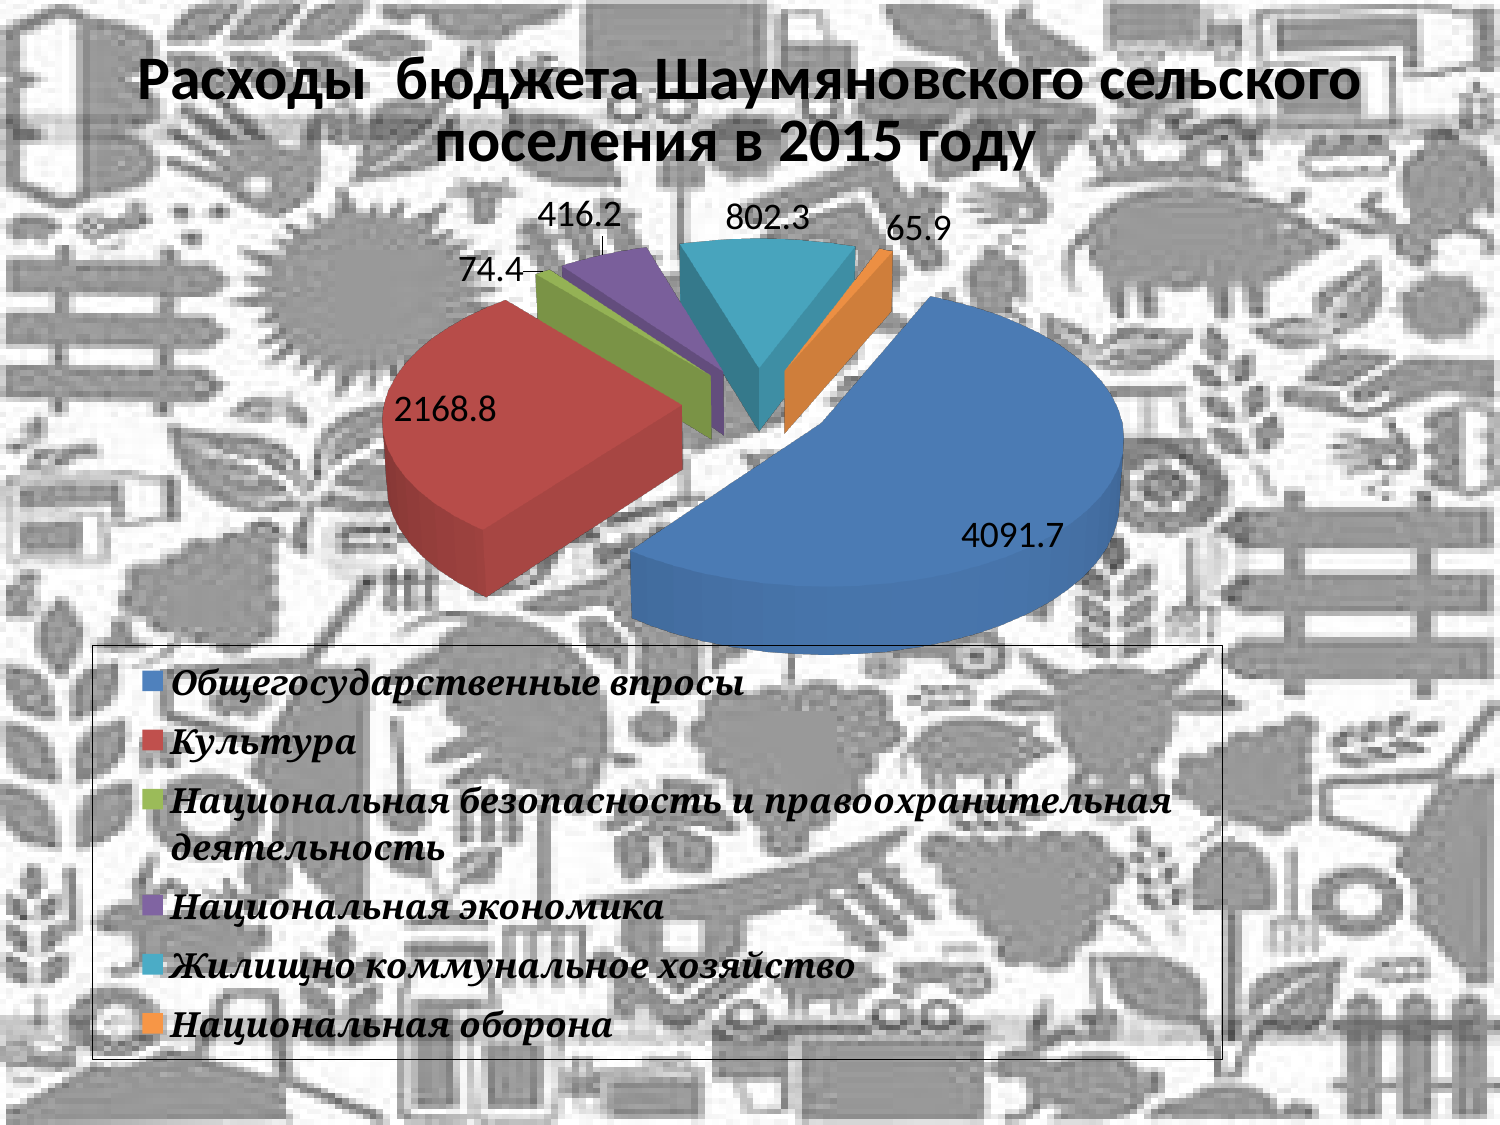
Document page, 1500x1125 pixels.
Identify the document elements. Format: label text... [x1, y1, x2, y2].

title Расходы бюджета Шаумяновского сельского поселения в 2015 году [75, 45, 1425, 185]
picture [0, 0, 1500, 1125]
chart [65, 196, 1423, 1063]
